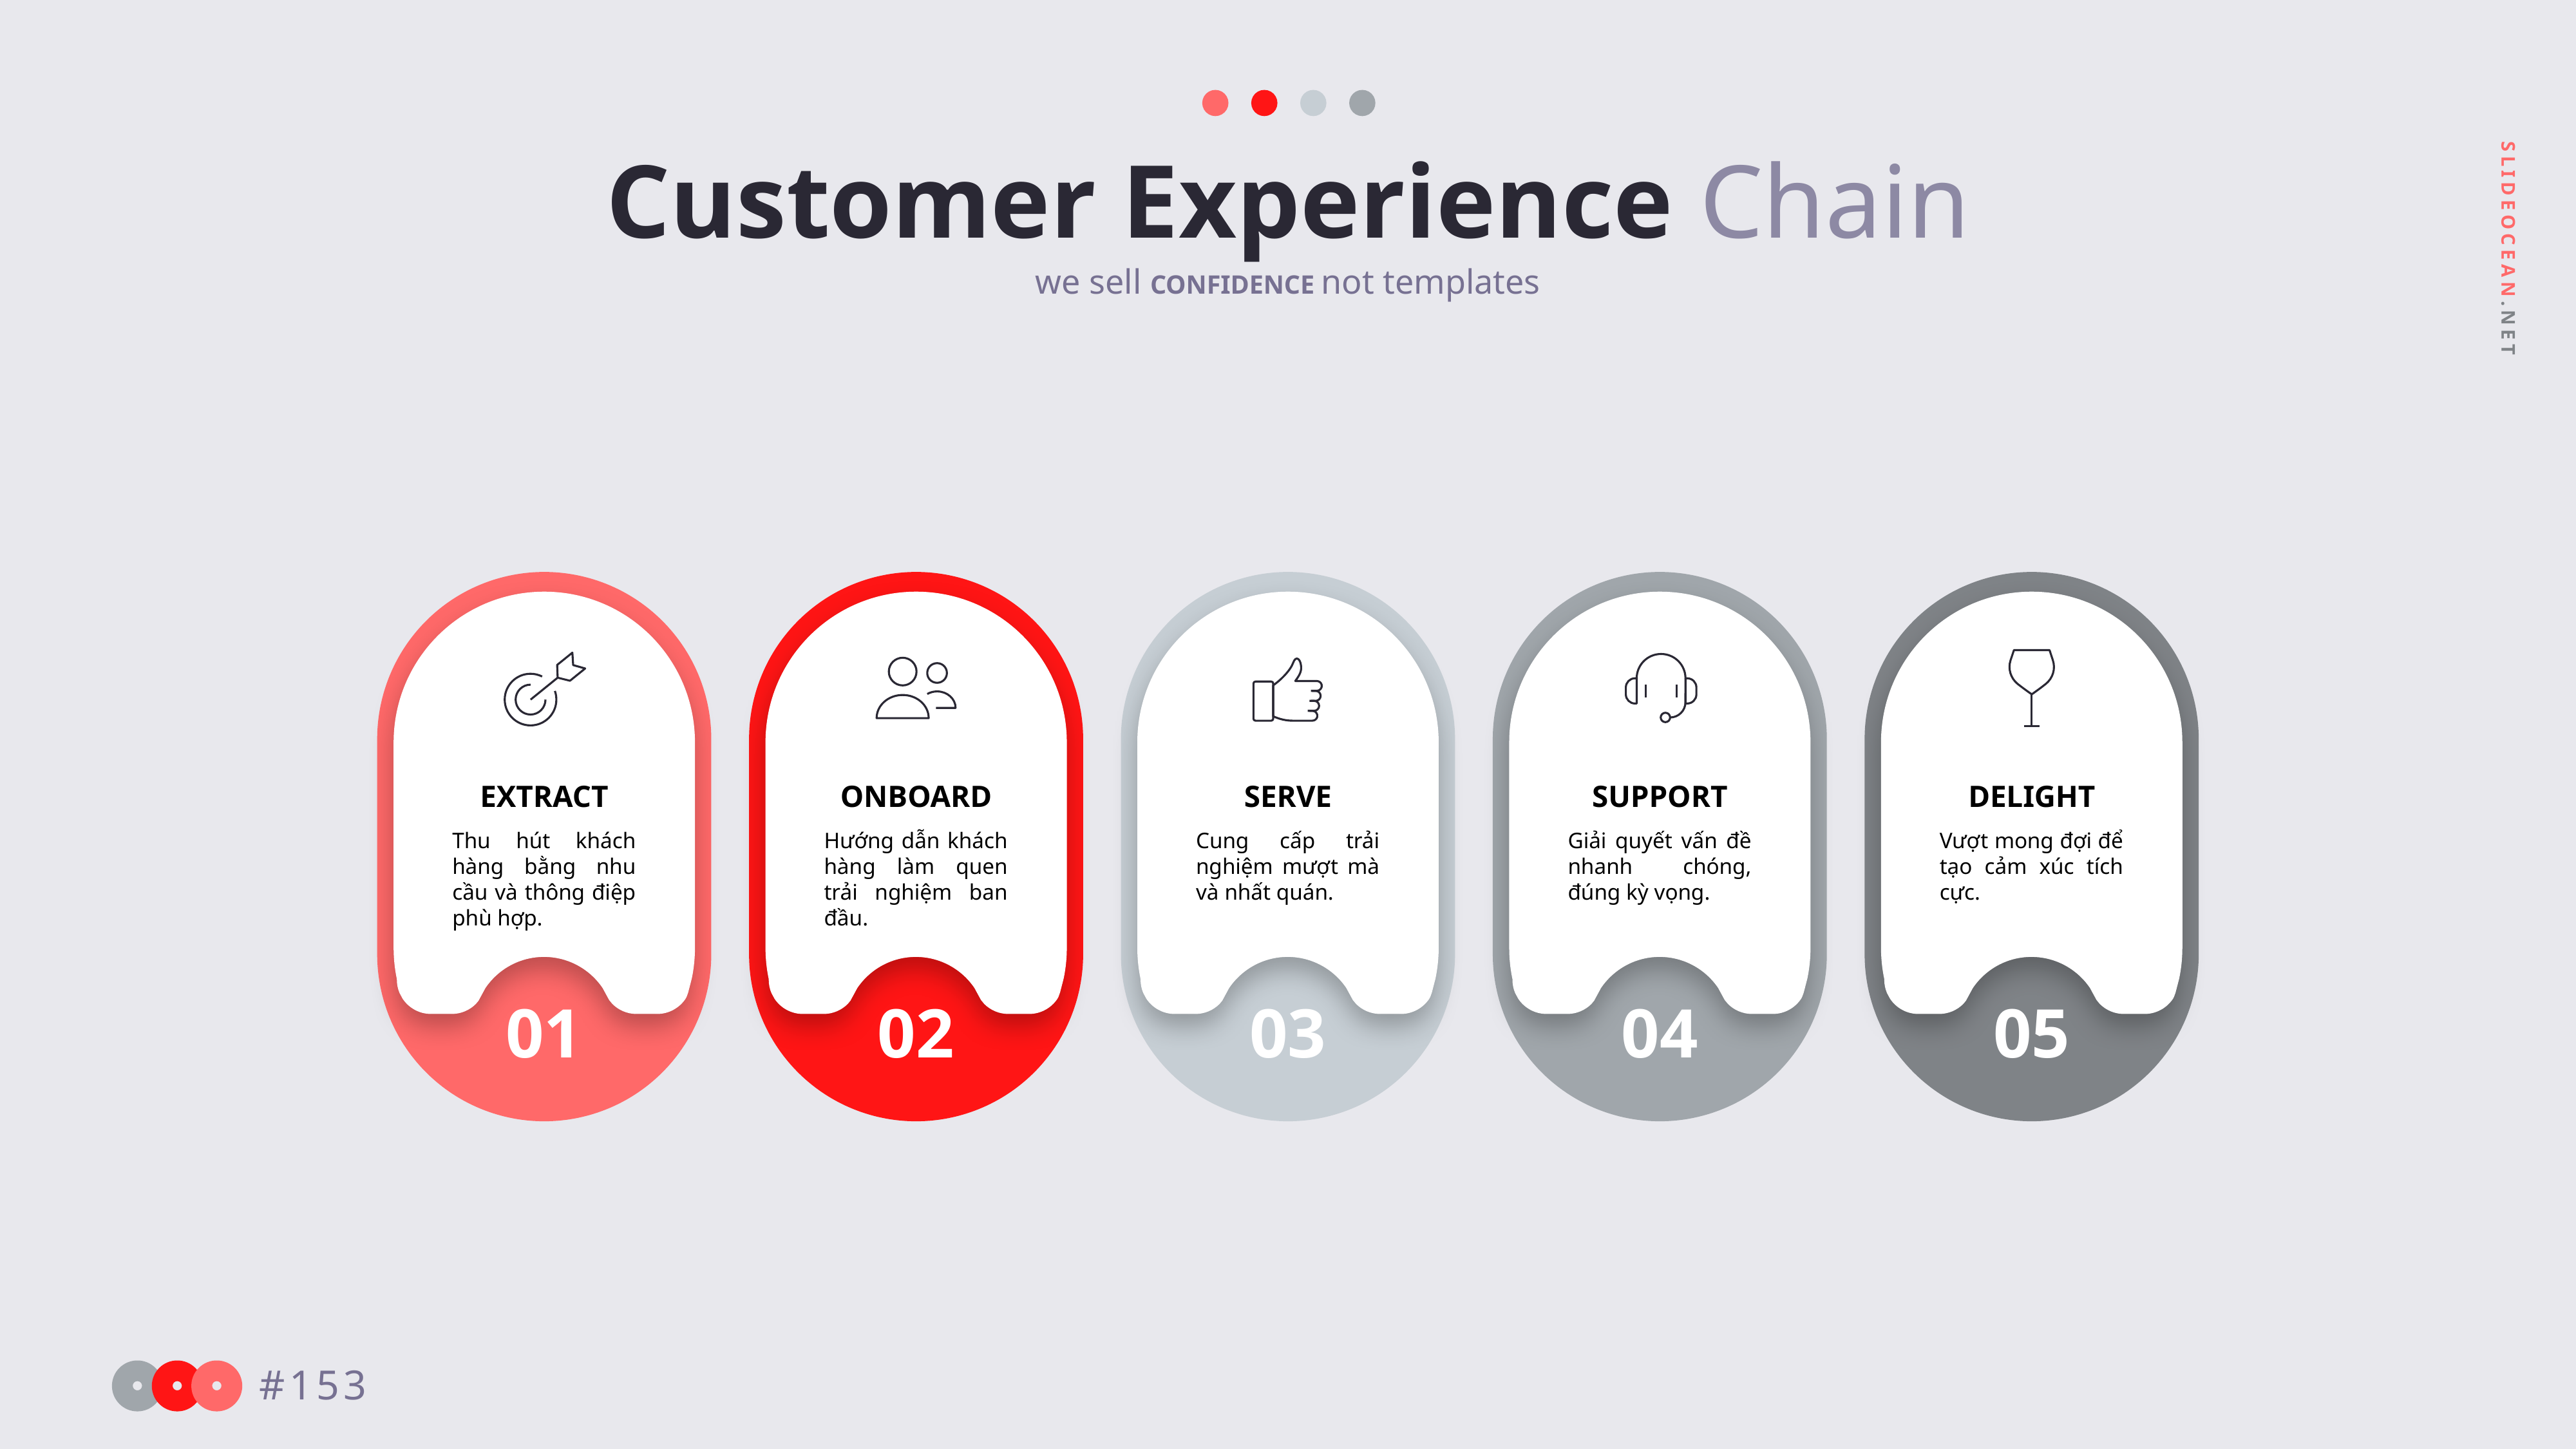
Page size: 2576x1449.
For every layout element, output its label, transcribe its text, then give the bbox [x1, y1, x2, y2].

text_box [2009, 650, 2054, 726]
text_box [927, 691, 956, 708]
text_box [889, 658, 917, 686]
text_box #153 [259, 1359, 1142, 1408]
text_box [764, 591, 1068, 1016]
text_box [392, 591, 696, 1016]
text_box 01 [484, 986, 604, 1076]
text_box [1508, 591, 1812, 1016]
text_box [1913, 772, 2151, 911]
text_box [1299, 89, 1328, 117]
text_box we sell CONFIDENCE not templates [1026, 255, 1550, 306]
text_box [927, 663, 947, 683]
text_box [425, 772, 663, 936]
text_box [797, 772, 1035, 911]
text_box [1492, 571, 1828, 1122]
text_box [1136, 591, 1440, 1016]
text_box 04 [1600, 986, 1720, 1076]
text_box [876, 695, 929, 719]
text_box [1625, 654, 1697, 723]
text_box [1169, 772, 1407, 911]
text_box [376, 571, 713, 1122]
text_box 05 [1972, 986, 2092, 1076]
text_box [1863, 571, 2200, 1122]
text_box 03 [1228, 986, 1348, 1076]
text_box 02 [856, 986, 976, 1076]
text_box [1130, 1008, 1448, 1122]
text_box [1541, 772, 1779, 911]
text_box [1120, 571, 1456, 993]
text_box [1348, 89, 1377, 117]
text_box [1880, 591, 2184, 1016]
text_box [748, 571, 1084, 1122]
text_box [1250, 89, 1279, 117]
text_box Customer Experience Chain [596, 132, 1980, 263]
text_box [1201, 89, 1230, 117]
text_box [1253, 658, 1322, 721]
text_box [504, 652, 585, 726]
